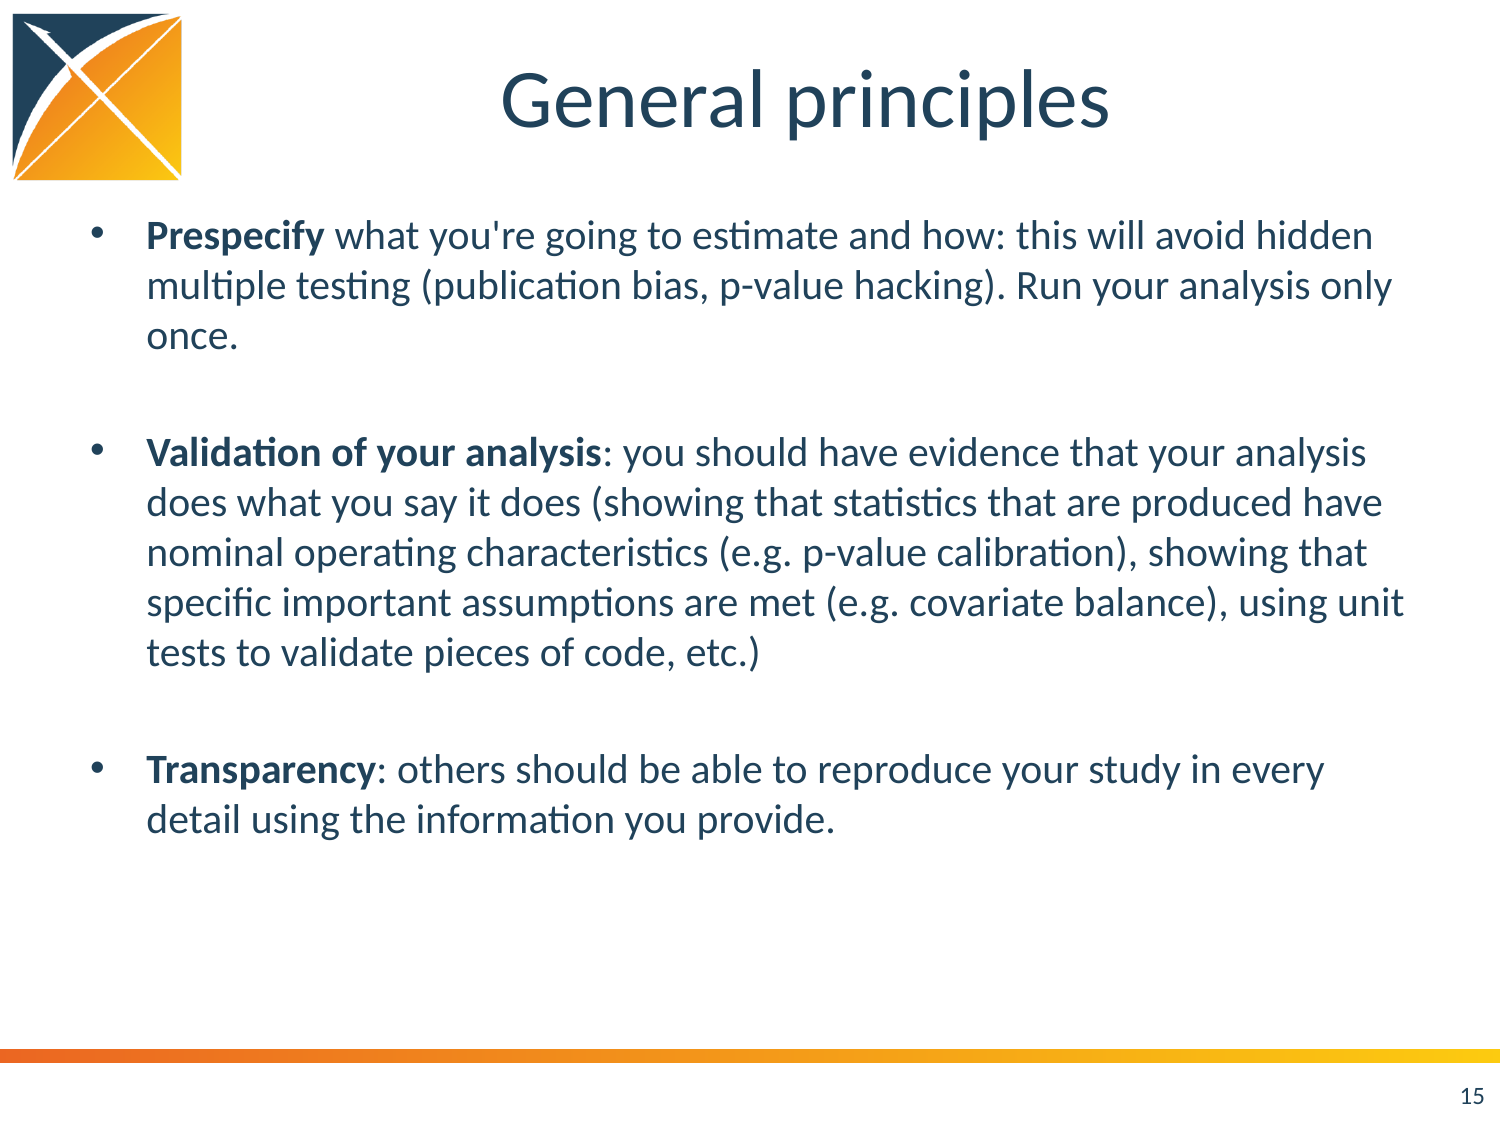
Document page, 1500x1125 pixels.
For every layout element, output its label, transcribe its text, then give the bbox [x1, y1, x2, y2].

slide_number 15 [1149, 1065, 1500, 1125]
title General principles [187, 24, 1425, 163]
list Prespecify what you're going to estimate and how: this will avoid hidden multiple testing (publication bias, p-value hacking). Run your analysis only once. Validation of your analysis: you should have evidence that your analysis does what you say it does (showing that statistics that are produced have nominal operating characteristics (e.g. p-value calibration), showing that specific important assumptions are met (e.g. covariate balance), using unit tests to validate pieces of code, etc.) Transparency: others should be able to reproduce your study in every detail using the information you provide. [75, 200, 1425, 1005]
picture [0, 0, 206, 200]
